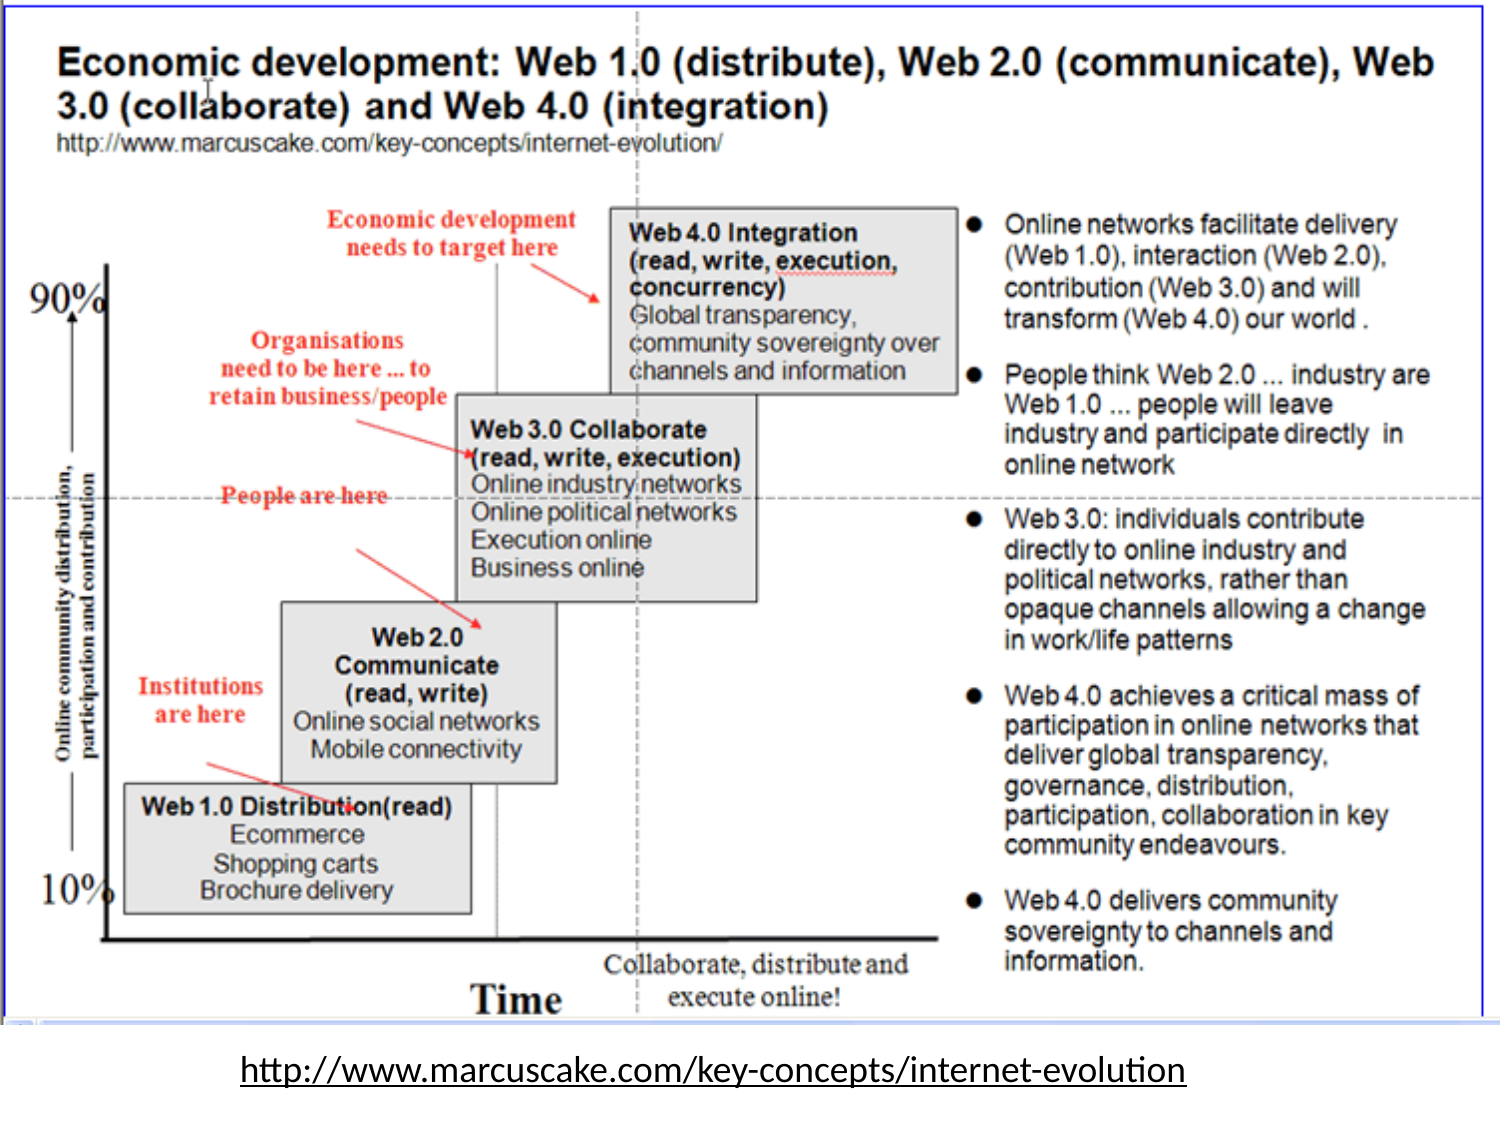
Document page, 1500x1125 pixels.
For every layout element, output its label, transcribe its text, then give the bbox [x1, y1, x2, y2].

text_box http://www.marcuscake.com/key-concepts/internet-evolution [224, 1037, 1275, 1098]
picture [0, 0, 1500, 1026]
